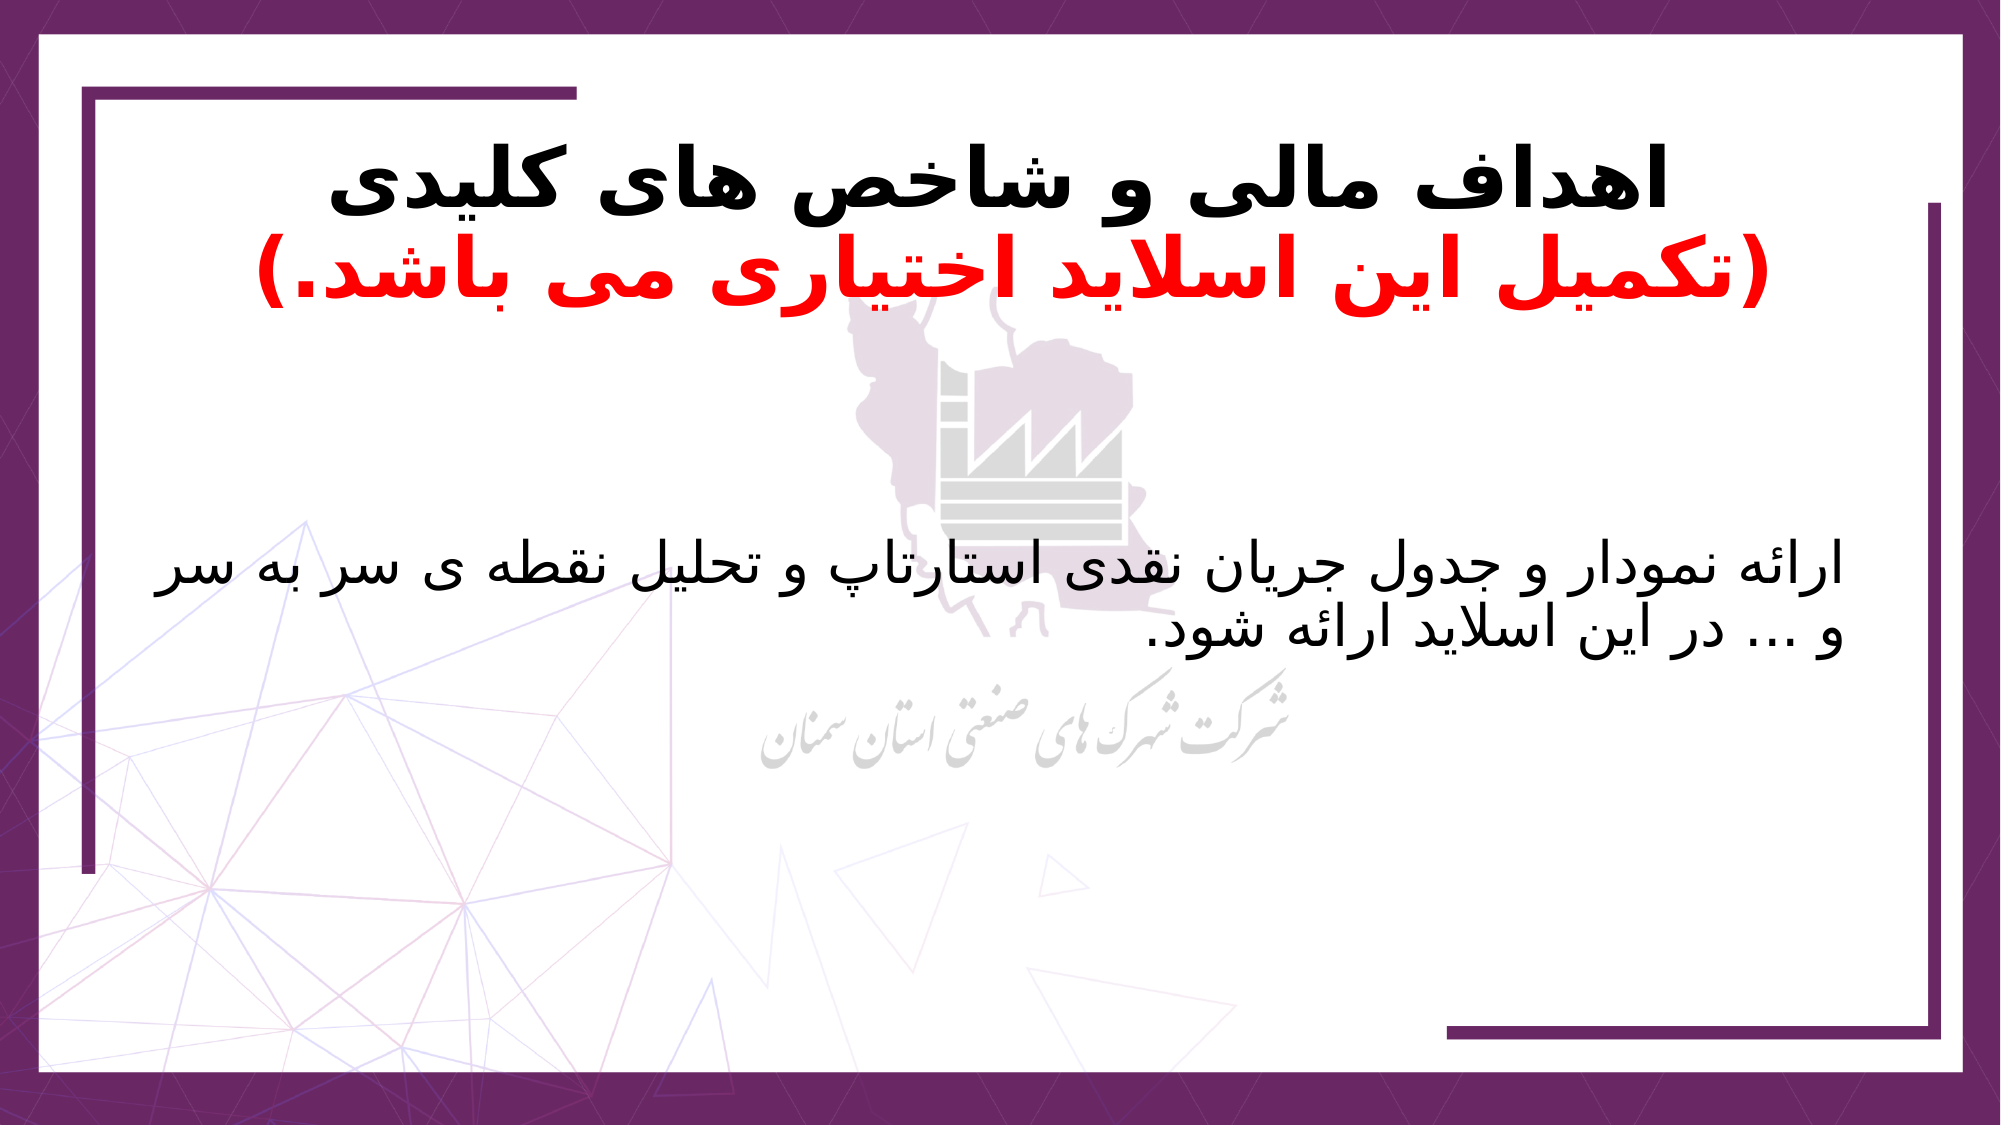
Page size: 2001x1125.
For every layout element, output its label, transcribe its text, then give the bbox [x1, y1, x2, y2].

picture [0, 0, 2001, 1125]
list اهداف مالی و شاخص های کليدی (تکميل اين اسلايد اختياری می باشد.) [137, 128, 1863, 250]
title ارائه نمودار و جدول جريان نقدی استارتاپ و تحليل نقطه ی سر به سر و ... در اين اسلايد ارائه شود. [137, 274, 1863, 964]
